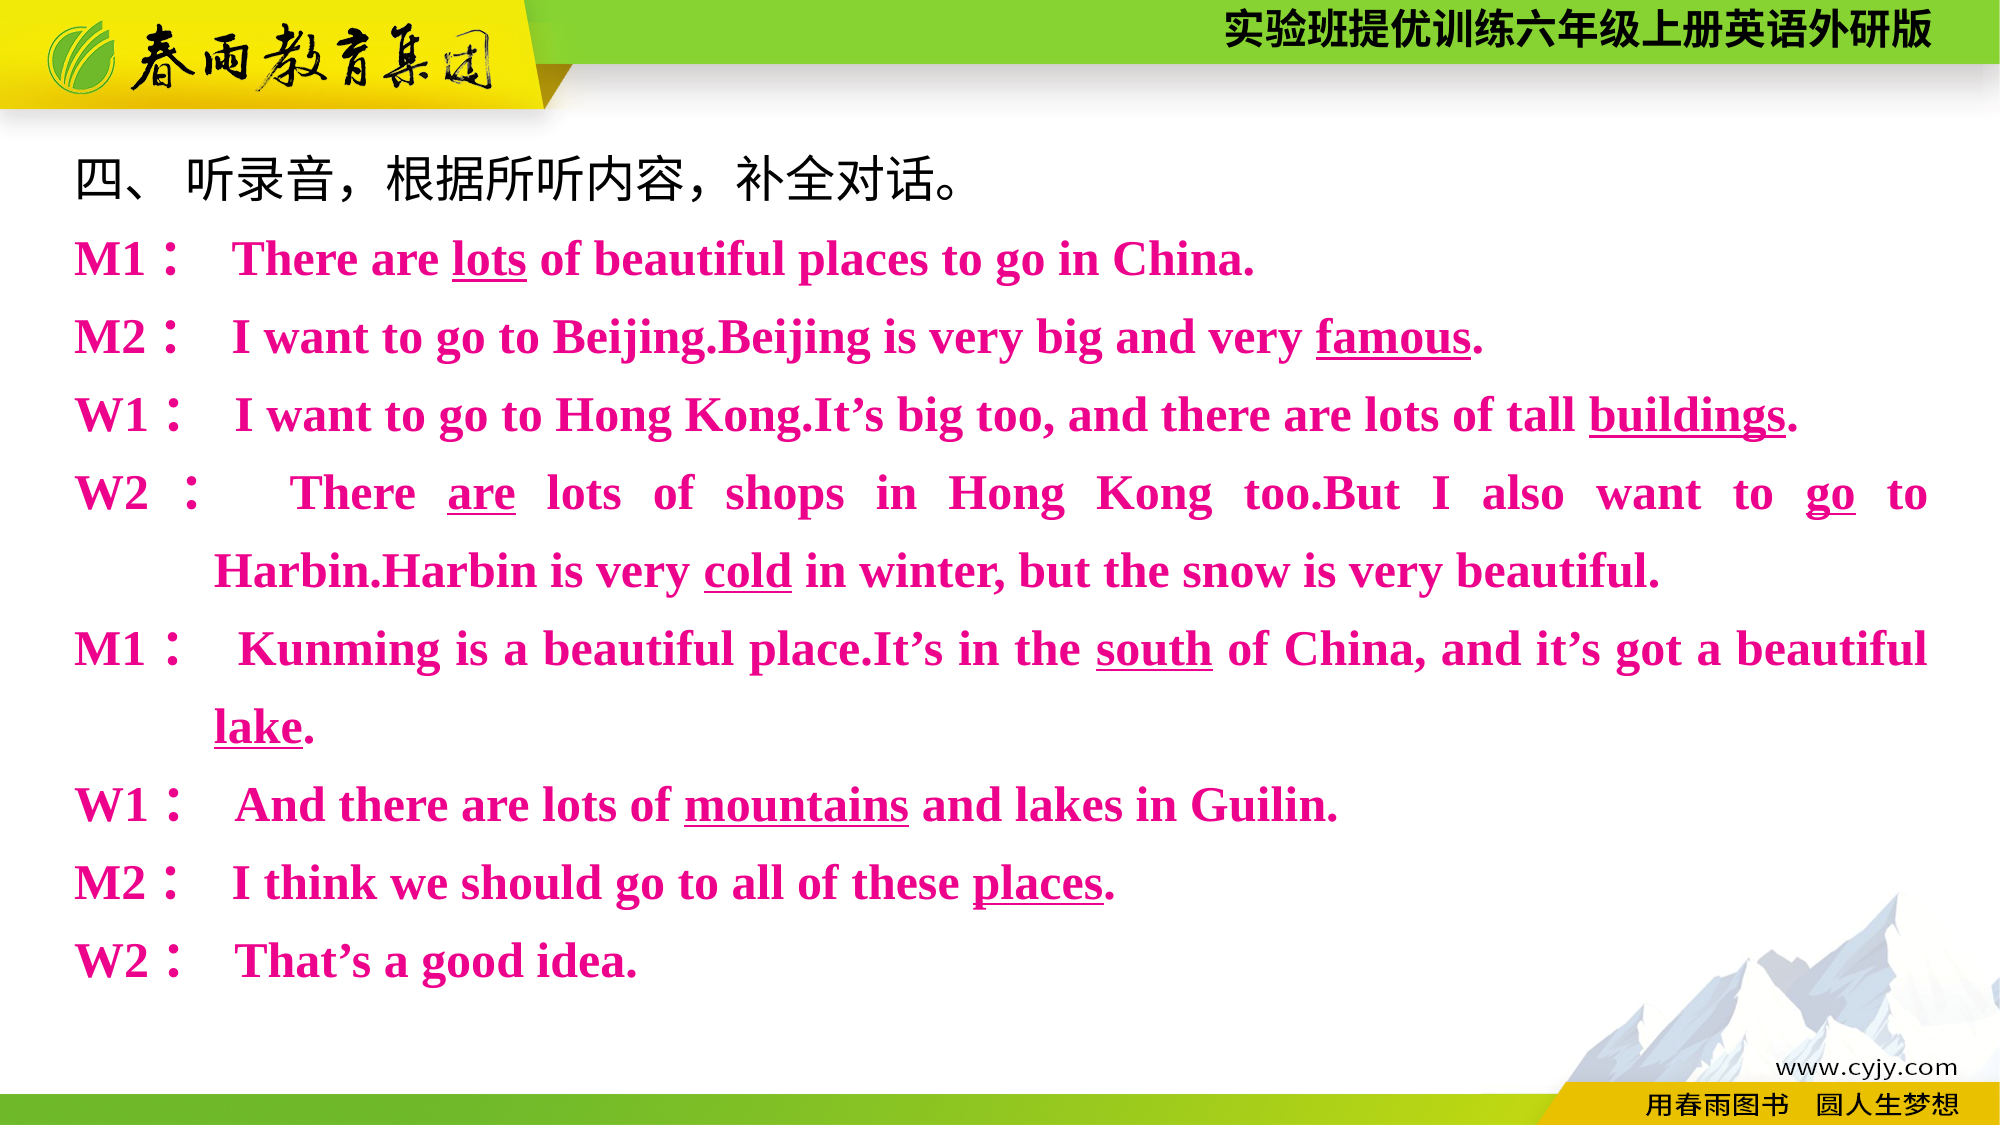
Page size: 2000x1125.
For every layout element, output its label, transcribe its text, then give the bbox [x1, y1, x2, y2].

text_box M1： There are lots of beautiful places to go in China. M2： I want to go to Beijing.Beijing is very big and very famous. W1： I want to go to Hong Kong.It’s big too, and there are lots of tall buildings. W2： There are lots of shops in Hong Kong too.But I also want to go to Harbin.Harbin is very cold in winter, but the snow is very beautiful. M1： Kunming is a beautiful place.It’s in the south of China, and it’s got a beautiful lake. W1： And there are lots of mountains and lakes in Guilin. M2： I think we should go to all of these places. W2： That’s a good idea. [59, 200, 1944, 995]
list 四、 听录音，根据所听内容，补全对话。 [59, 122, 1944, 200]
picture [0, 0, 2000, 1125]
